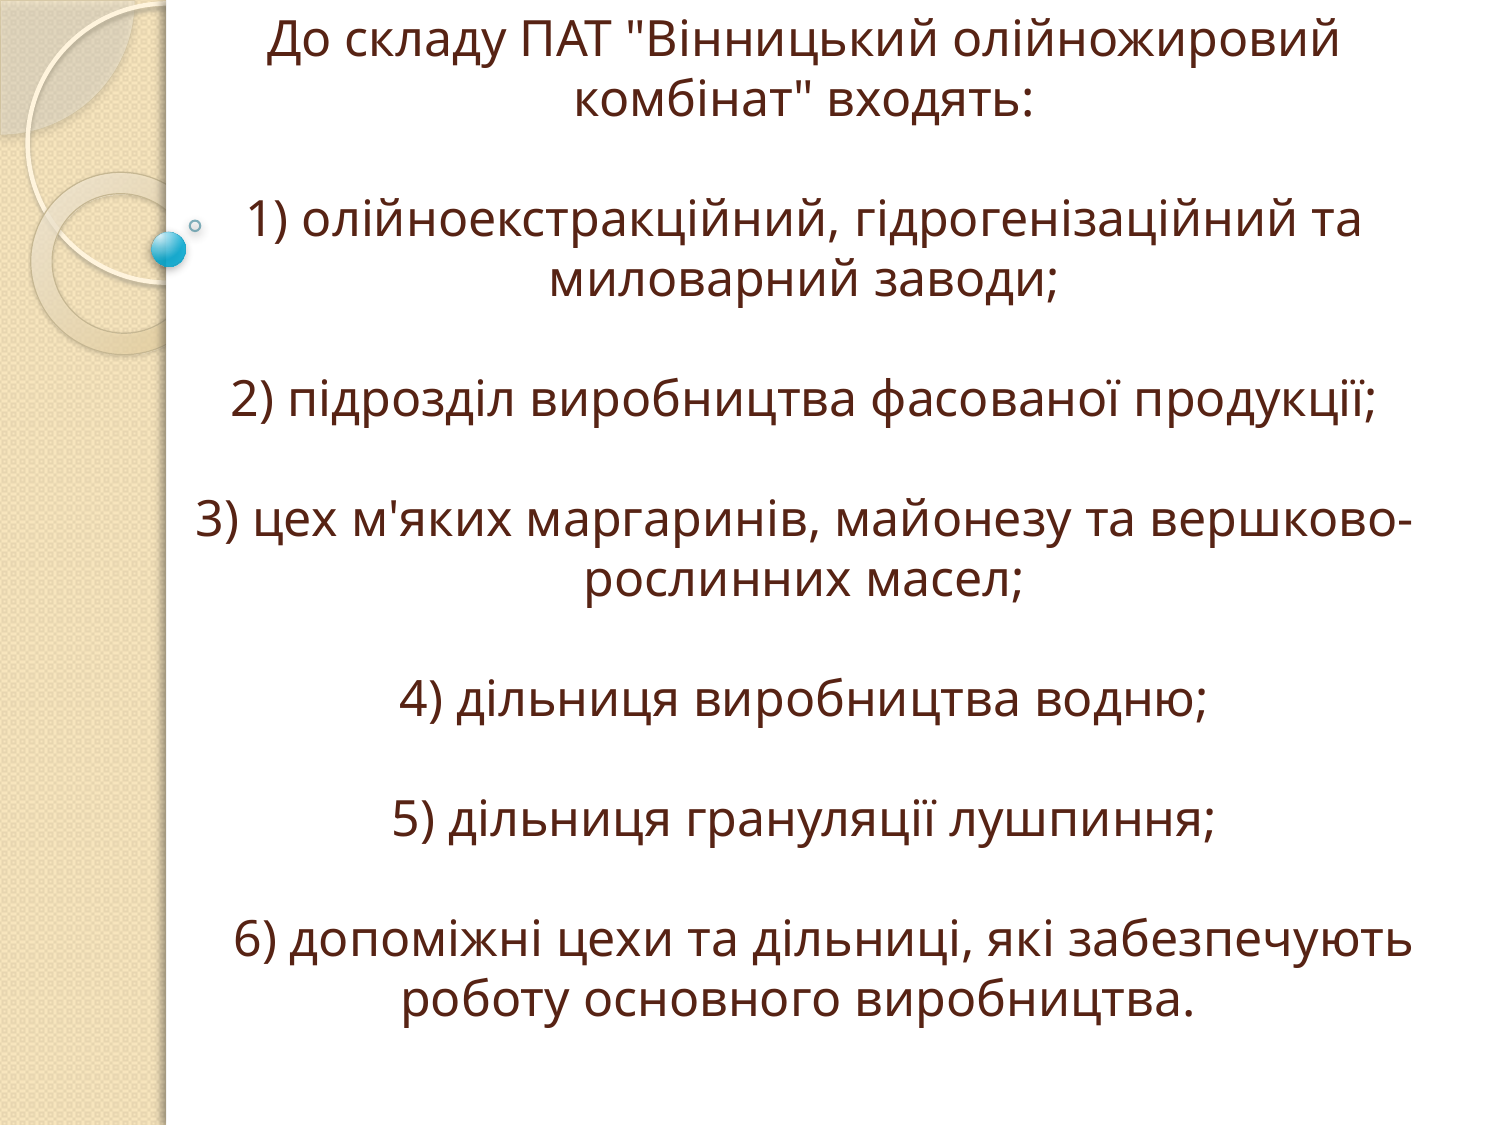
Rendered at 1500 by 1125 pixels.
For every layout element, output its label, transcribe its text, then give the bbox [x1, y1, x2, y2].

title До складу ПАТ "Вiнницький олiйножировий комбiнат" входять: 1) олiйноекстракцiйний, гiдрогенiзацiйний та миловарний заводи; 2) пiдроздiл виробництва фасованої продукцiї; 3) цех м'яких маргаринiв, майонезу та вершково-рослинних масел; 4) дiльниця виробництва водню; 5) дiльниця грануляцiї лушпиння; 6) допомiжнi цехи та дiльницi, якi забезпечують роботу основного виробництва. [159, 137, 1450, 1094]
subtitle [234, 303, 1450, 591]
